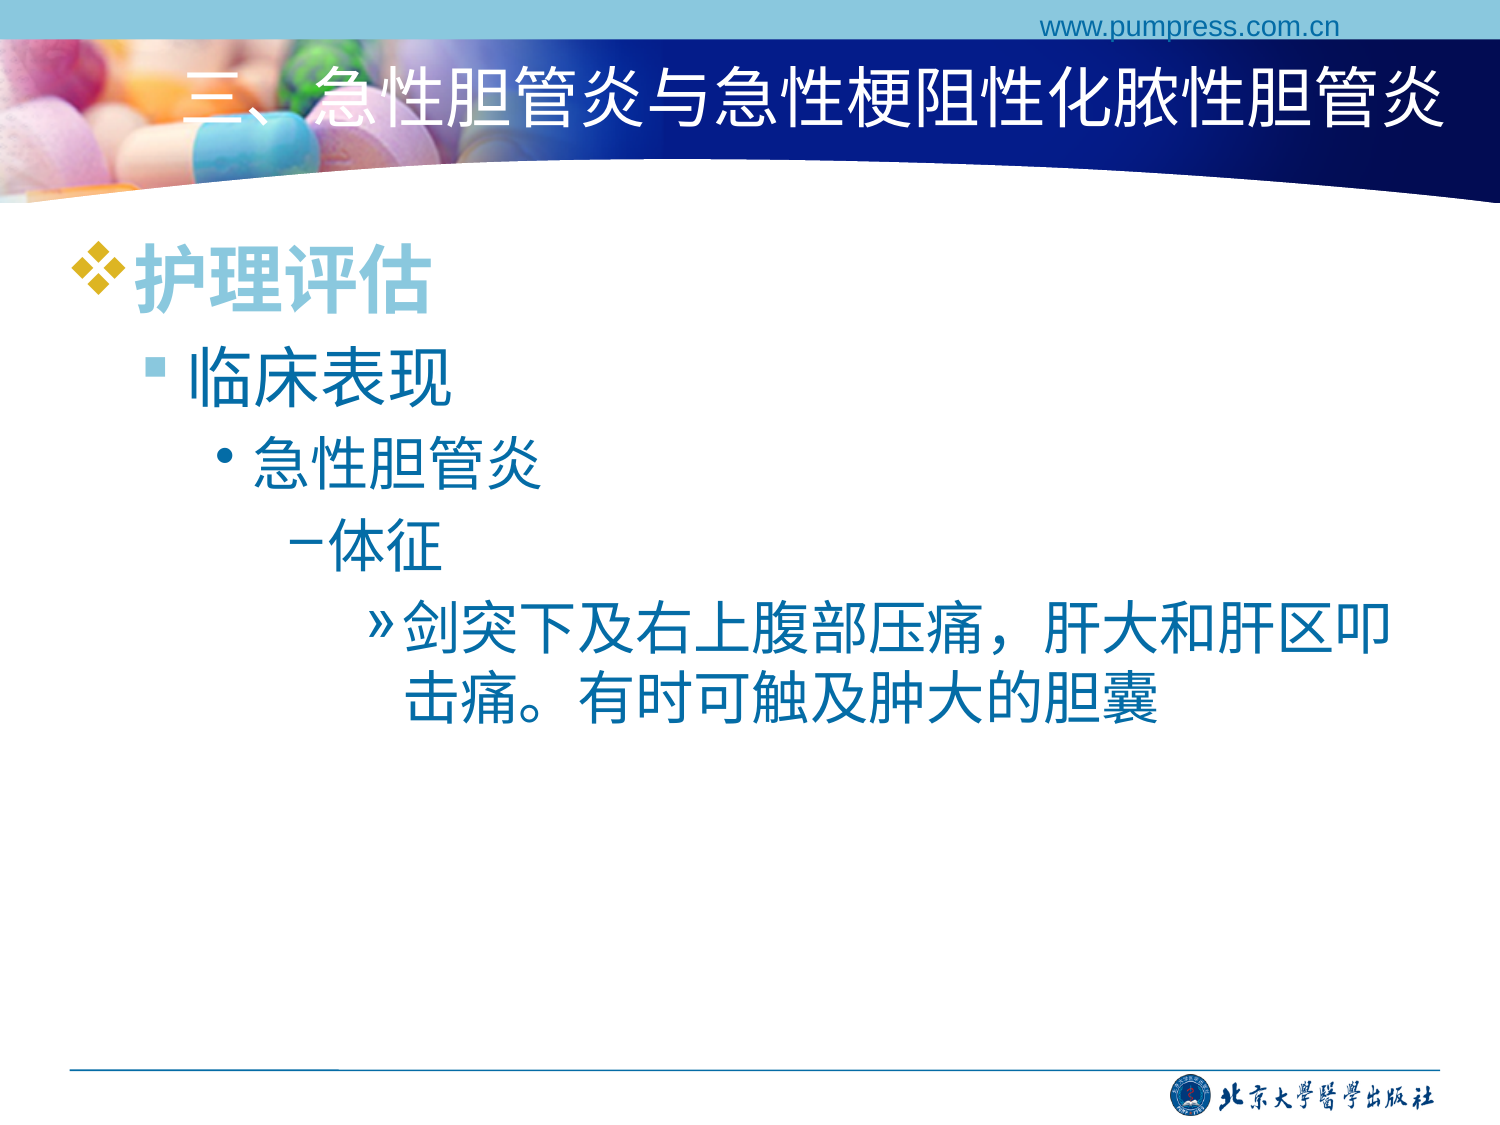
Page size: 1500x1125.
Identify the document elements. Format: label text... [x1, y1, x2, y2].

slide_number www.pumpress.com.cn [1025, 0, 1463, 38]
picture [1170, 1074, 1436, 1118]
list 护理评估 临床表现 急性胆管炎 体征 剑突下及右上腹部压痛，肝大和肝区叩击痛。有时可触及肿大的胆囊 [49, 224, 1463, 1026]
title 三、急性胆管炎与急性梗阻性化脓性胆管炎 [137, 49, 1463, 143]
picture [0, 40, 1500, 203]
